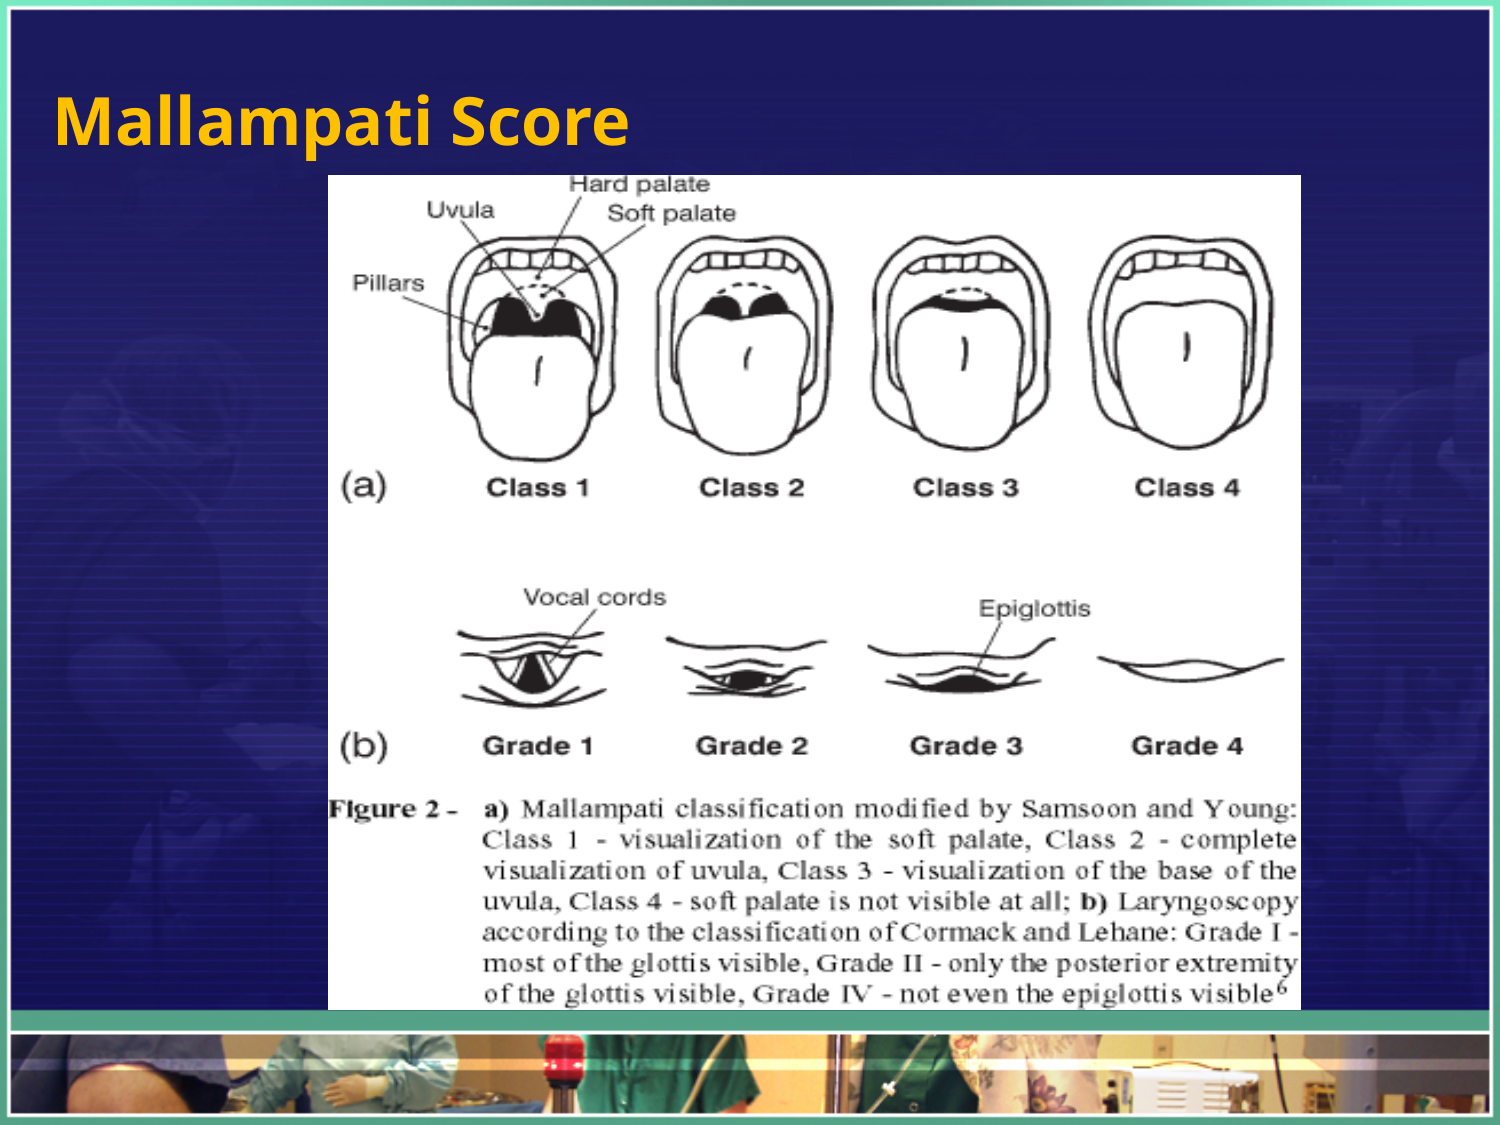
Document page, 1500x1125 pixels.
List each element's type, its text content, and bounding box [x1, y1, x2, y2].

title Mallampati Score [37, 37, 1463, 200]
picture [0, 0, 1500, 1125]
